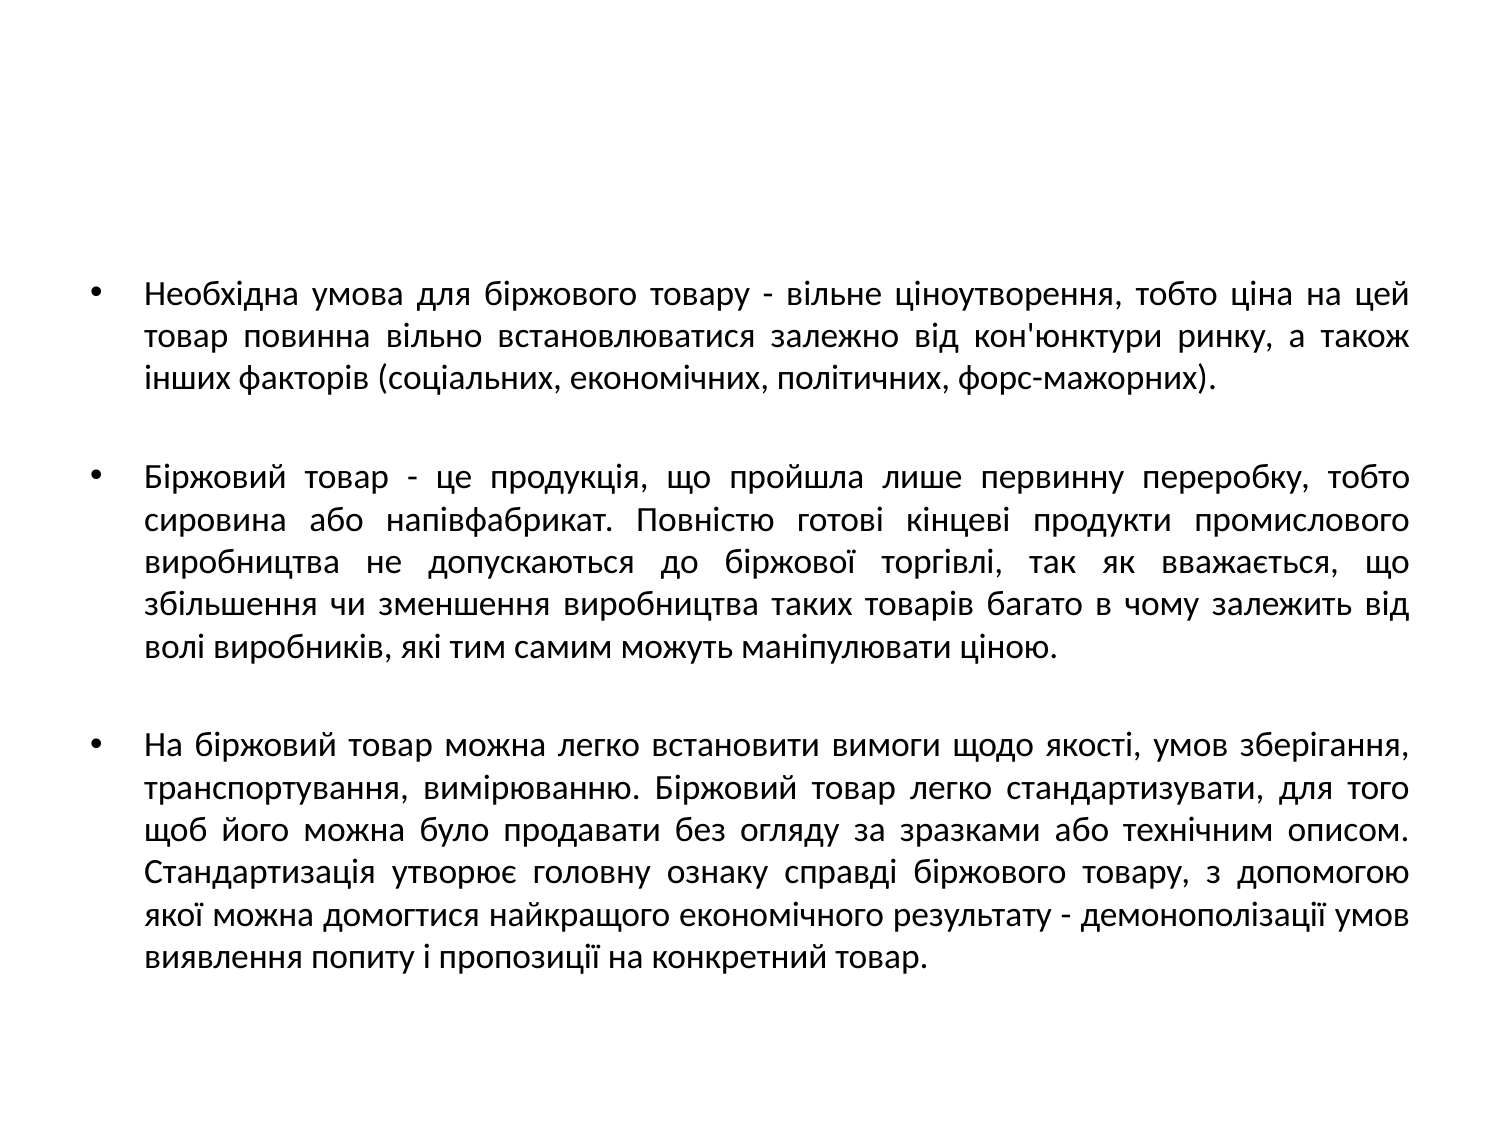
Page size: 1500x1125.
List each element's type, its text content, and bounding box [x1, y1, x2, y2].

list Необхідна умова для біржового товару - вільне ціноутворення, тобто ціна на цей товар повинна вільно встановлюватися залежно від кон'юнктури ринку, а також інших факторів (соціальних, економічних, політичних, форс-мажорних). Біржовий товар - це продукція, що пройшла лише первинну переробку, тобто сировина або напівфабрикат. Повністю готові кінцеві продукти промислового виробництва не допускаються до біржової торгівлі, так як вважається, що збільшення чи зменшення виробництва таких товарів багато в чому залежить від волі виробників, які тим самим можуть маніпулювати ціною. На біржовий товар можна легко встановити вимоги щодо якості, умов зберігання, транспортування, вимірюванню. Біржовий товар легко стандартизувати, для того щоб його можна було продавати без огляду за зразками або технічним описом. Стандартизація утворює головну ознаку справді біржового товару, з допомогою якої можна домогтися найкращого економічного результату - демонополізації умов виявлення попиту і пропозиції на конкретний товар. [75, 262, 1425, 1005]
